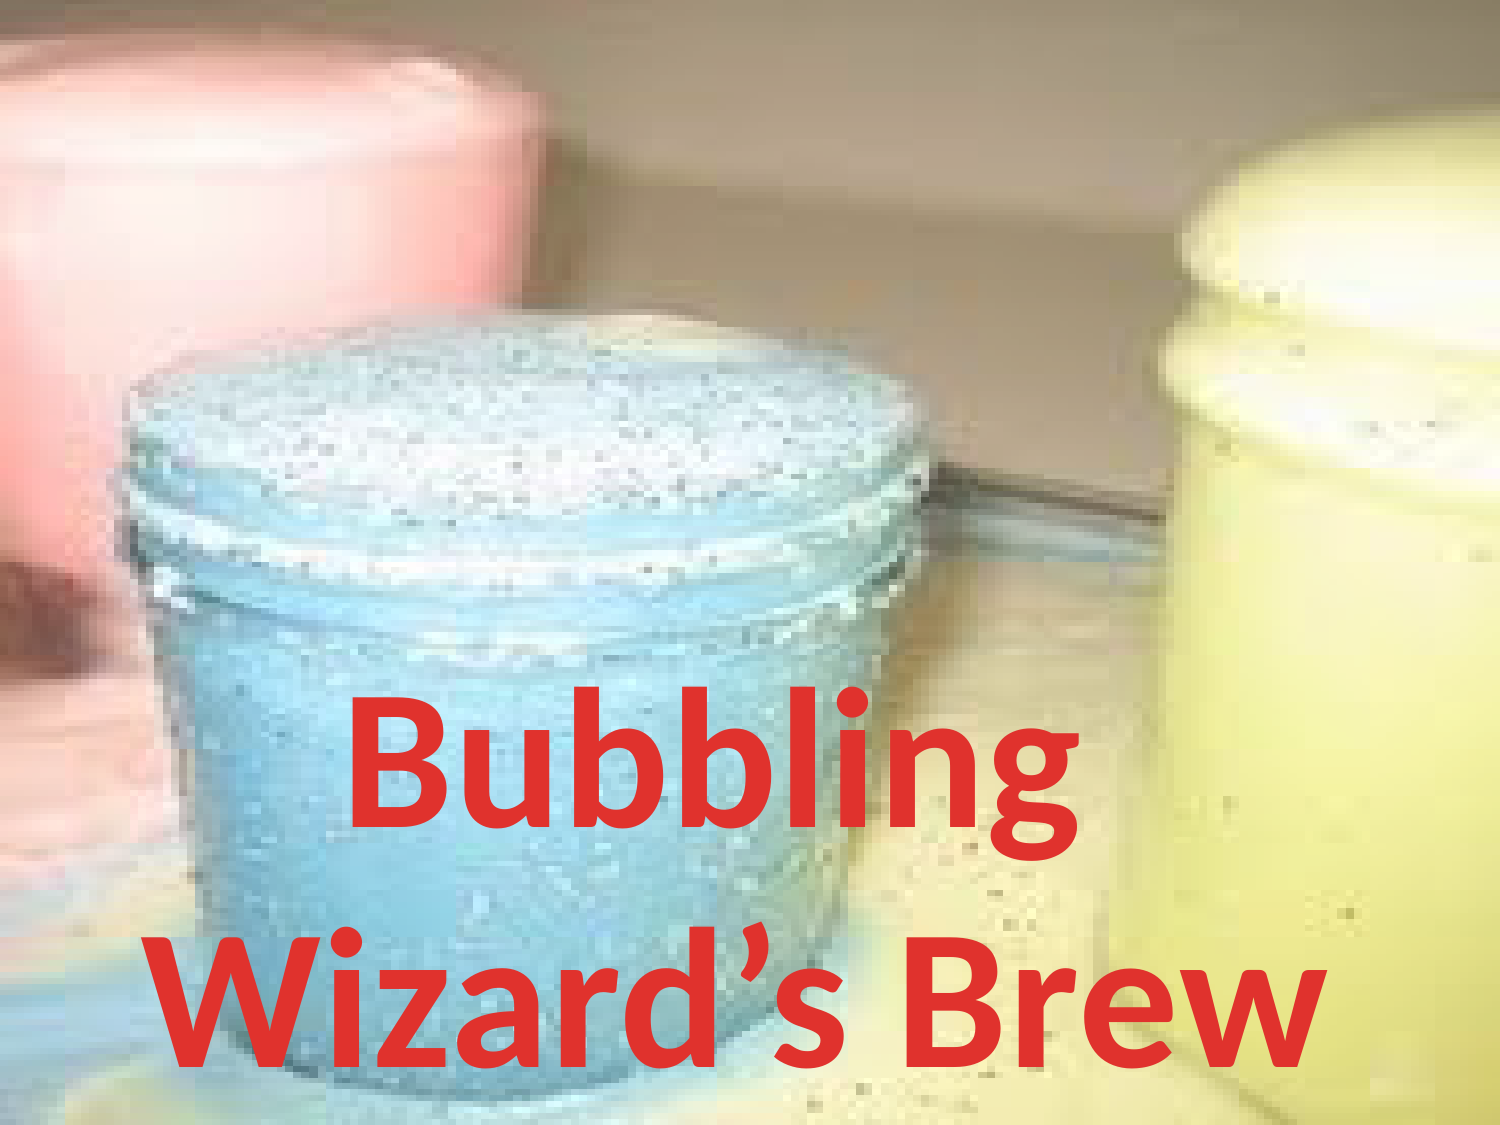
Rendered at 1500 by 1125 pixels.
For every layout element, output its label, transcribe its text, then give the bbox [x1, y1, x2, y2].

text_box Bubbling Wizard’s Brew [125, 620, 1345, 1116]
